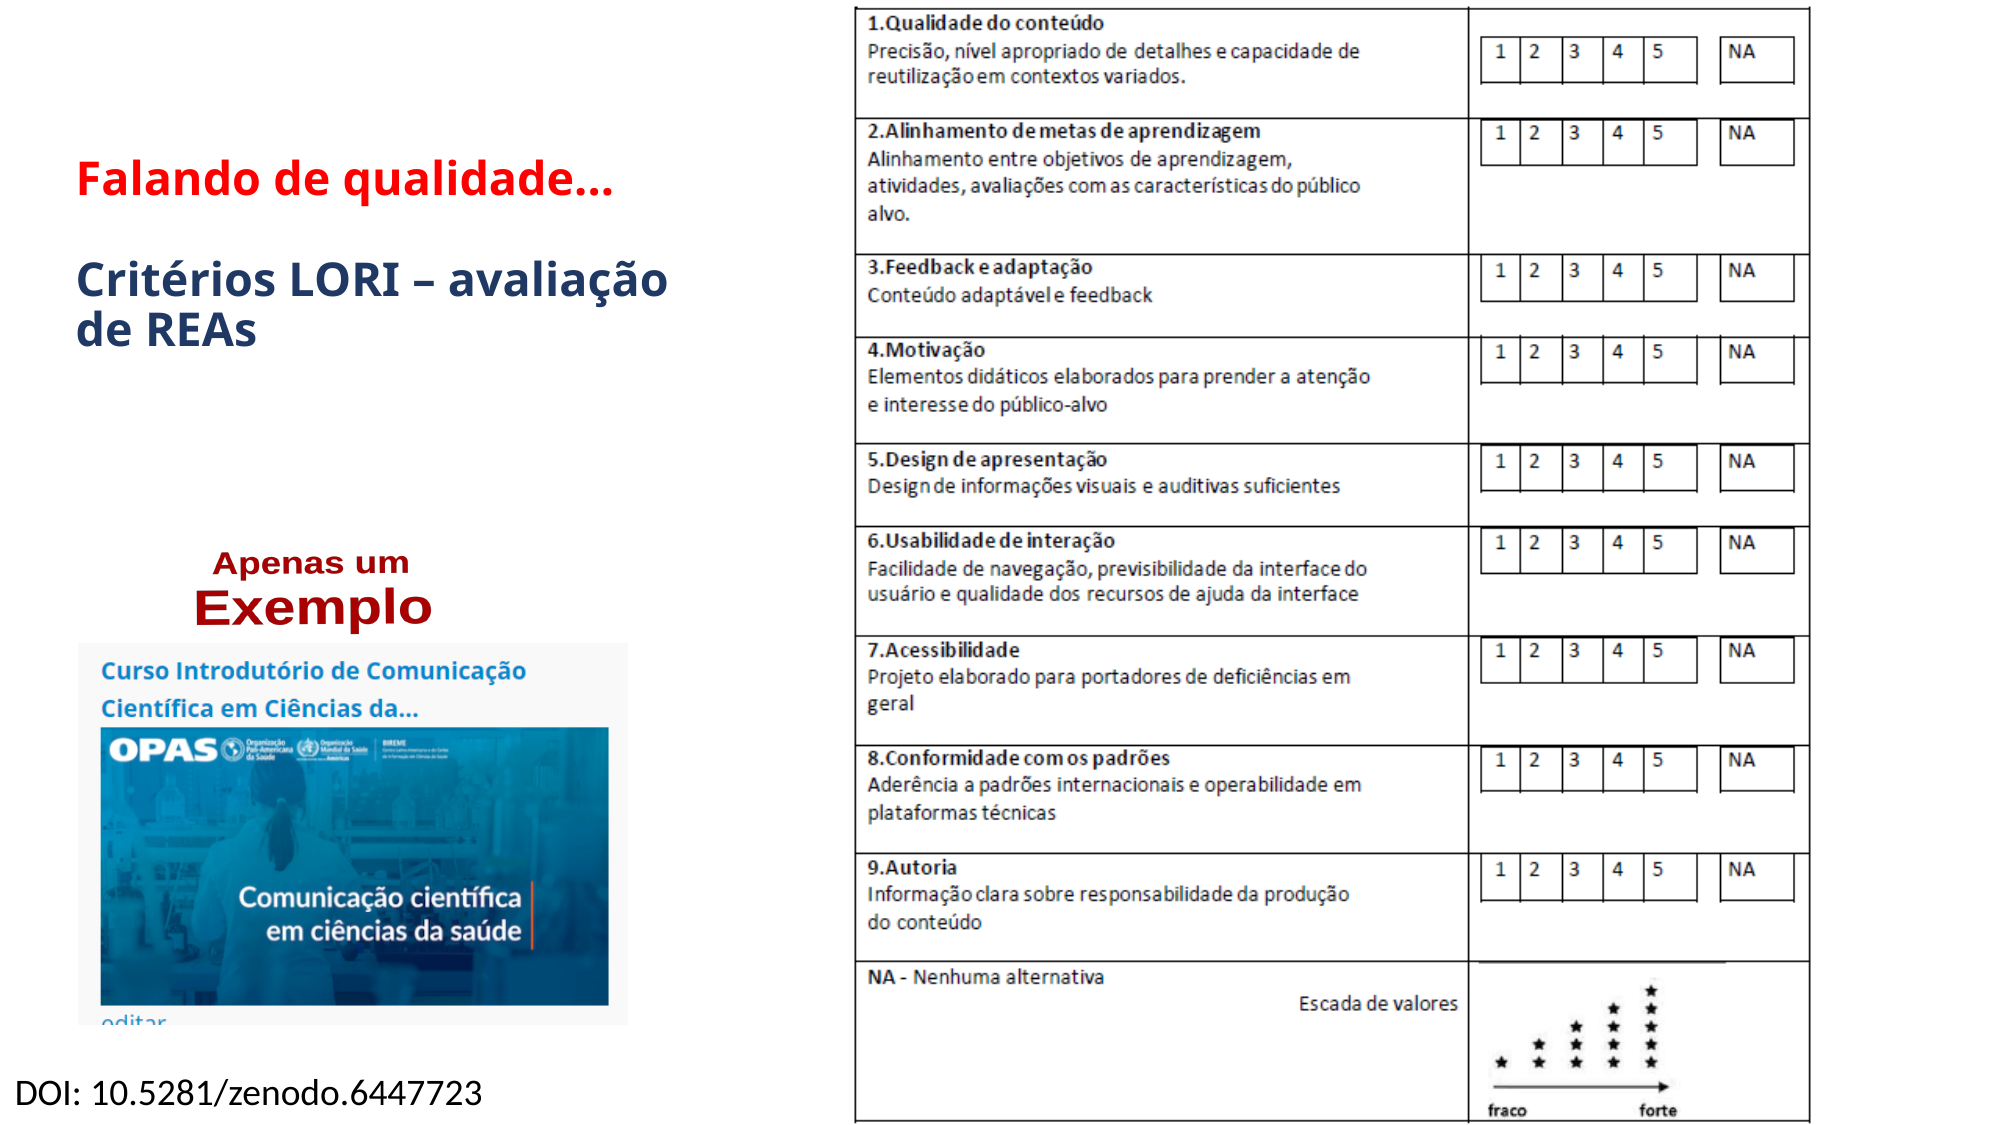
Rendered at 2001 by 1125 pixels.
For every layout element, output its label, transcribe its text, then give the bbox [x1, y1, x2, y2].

picture [847, 0, 1817, 1125]
picture [78, 439, 628, 1025]
title Falando de qualidade... Critérios LORI – avaliação de REAs [60, 146, 752, 365]
text_box DOI: 10.5281/zenodo.6447723 [0, 1060, 847, 1121]
